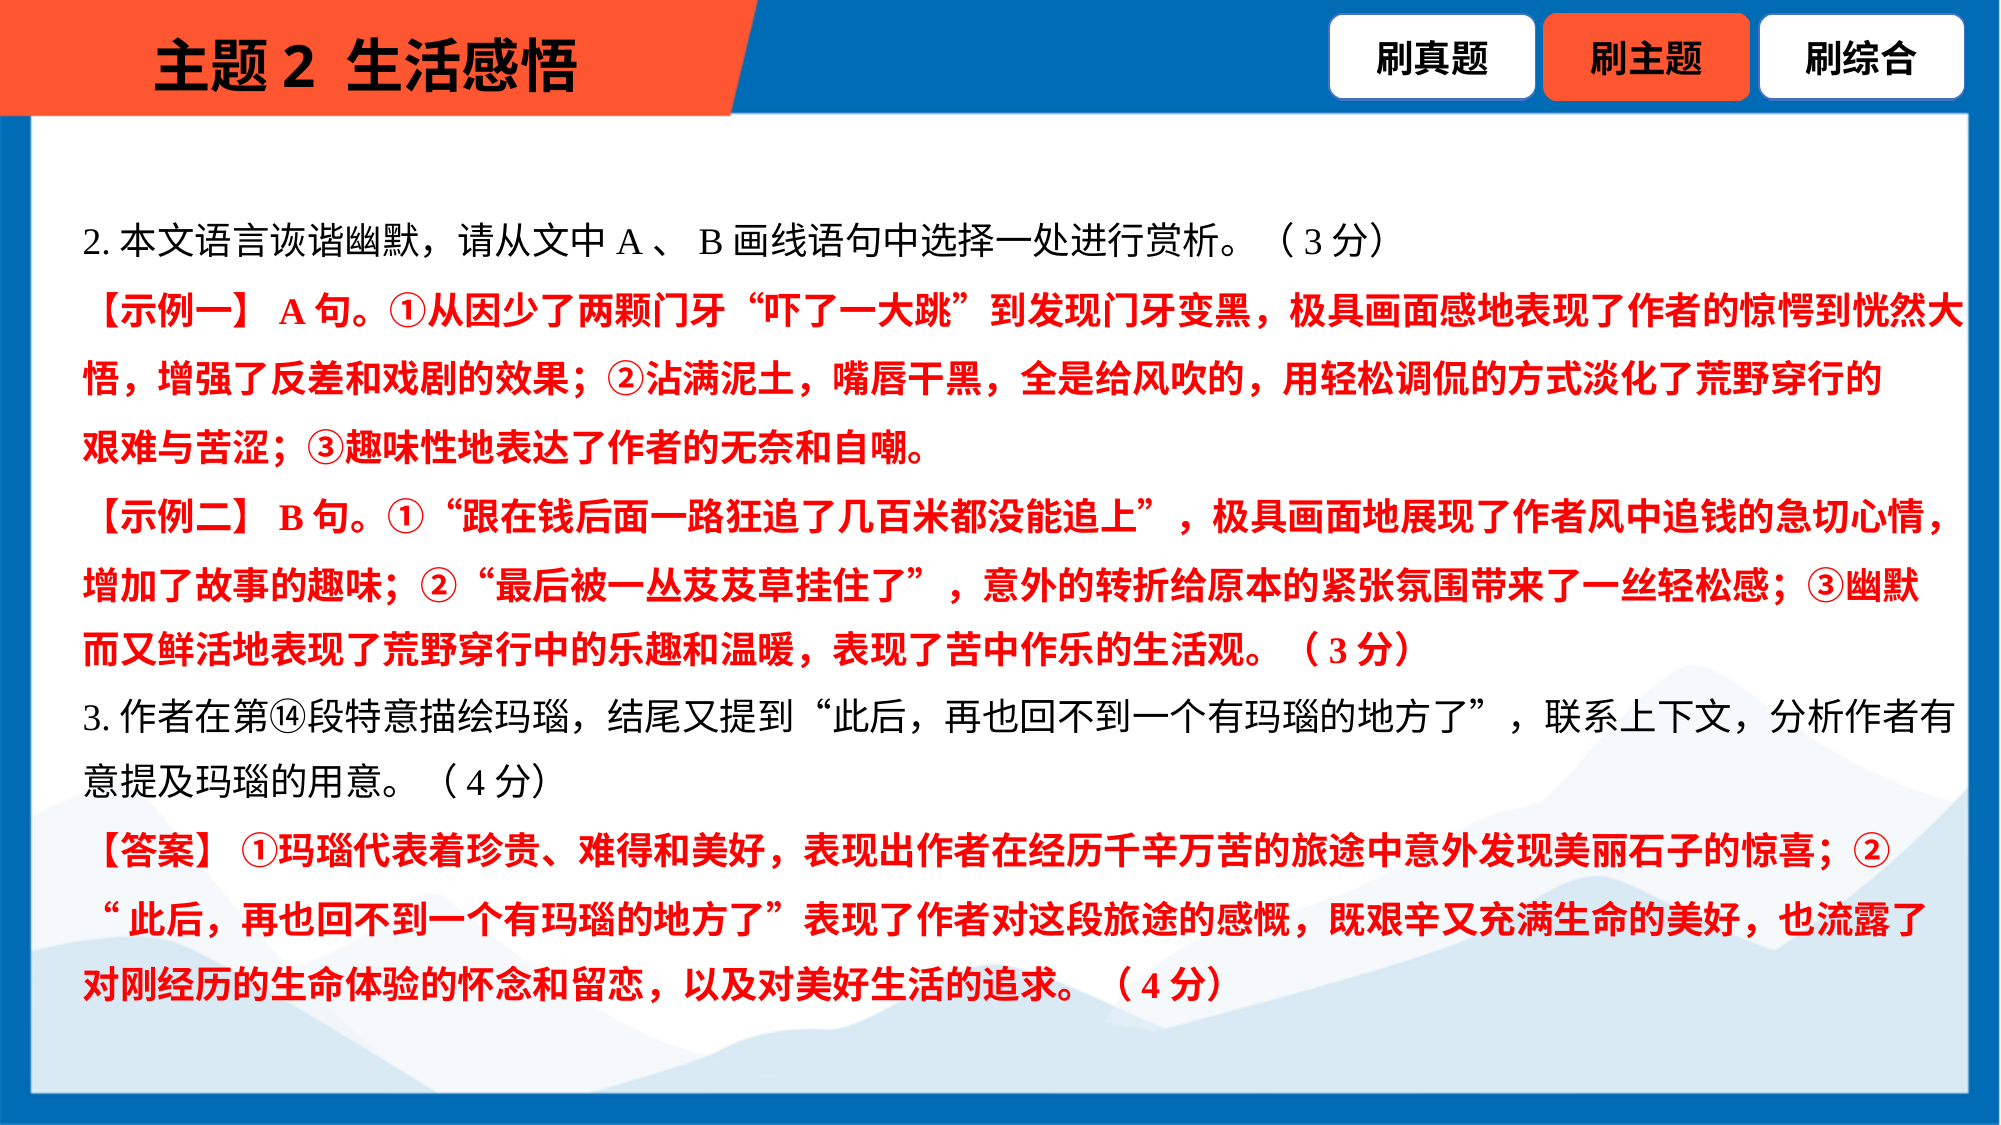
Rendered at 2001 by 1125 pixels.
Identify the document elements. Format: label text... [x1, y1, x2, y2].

text_box 【示例一】A句。①从因少了两颗门牙“吓了一大跳”到发现门牙变黑，极具画面感地表现了作者的惊愕到恍然大 悟，增强了反差和戏剧的效果；②沾满泥土，嘴唇干黑，全是给风吹的，用轻松调侃的方式淡化了荒野穿行的 艰难与苦涩；③趣味性地表达了作者的无奈和自嘲。 【示例二】B句。①“跟在钱后面一路狂追了几百米都没能追上”，极具画面地展现了作者风中追钱的急切心情， 增加了故事的趣味；②“最后被一丛芨芨草挂住了”，意外的转折给原本的紧张氛围带来了一丝轻松感；③幽默 而又鲜活地表现了荒野穿行中的乐趣和温暖，表现了苦中作乐的生活观。（3分） [82, 262, 1917, 665]
picture [0, 0, 2000, 1125]
text_box 【答案】 ①玛瑙代表着珍贵、难得和美好，表现出作者在经历千辛万苦的旅途中意外发现美丽石子的惊喜；② “此后，再也回不到一个有玛瑙的地方了”表现了作者对这段旅途的感慨，既艰辛又充满生命的美好，也流露了 对刚经历的生命体验的怀念和留恋，以及对美好生活的追求。（4分） [82, 803, 1917, 1000]
text_box 3.作者在第⑭段特意描绘玛瑙，结尾又提到“此后，再也回不到一个有玛瑙的地方了”，联系上下文，分析作者有 意提及玛瑙的用意。（4分） [82, 669, 1917, 796]
text_box 2.本文语言诙谐幽默，请从文中A、B画线语句中选择一处进行赏析。（3分） [82, 197, 1917, 256]
